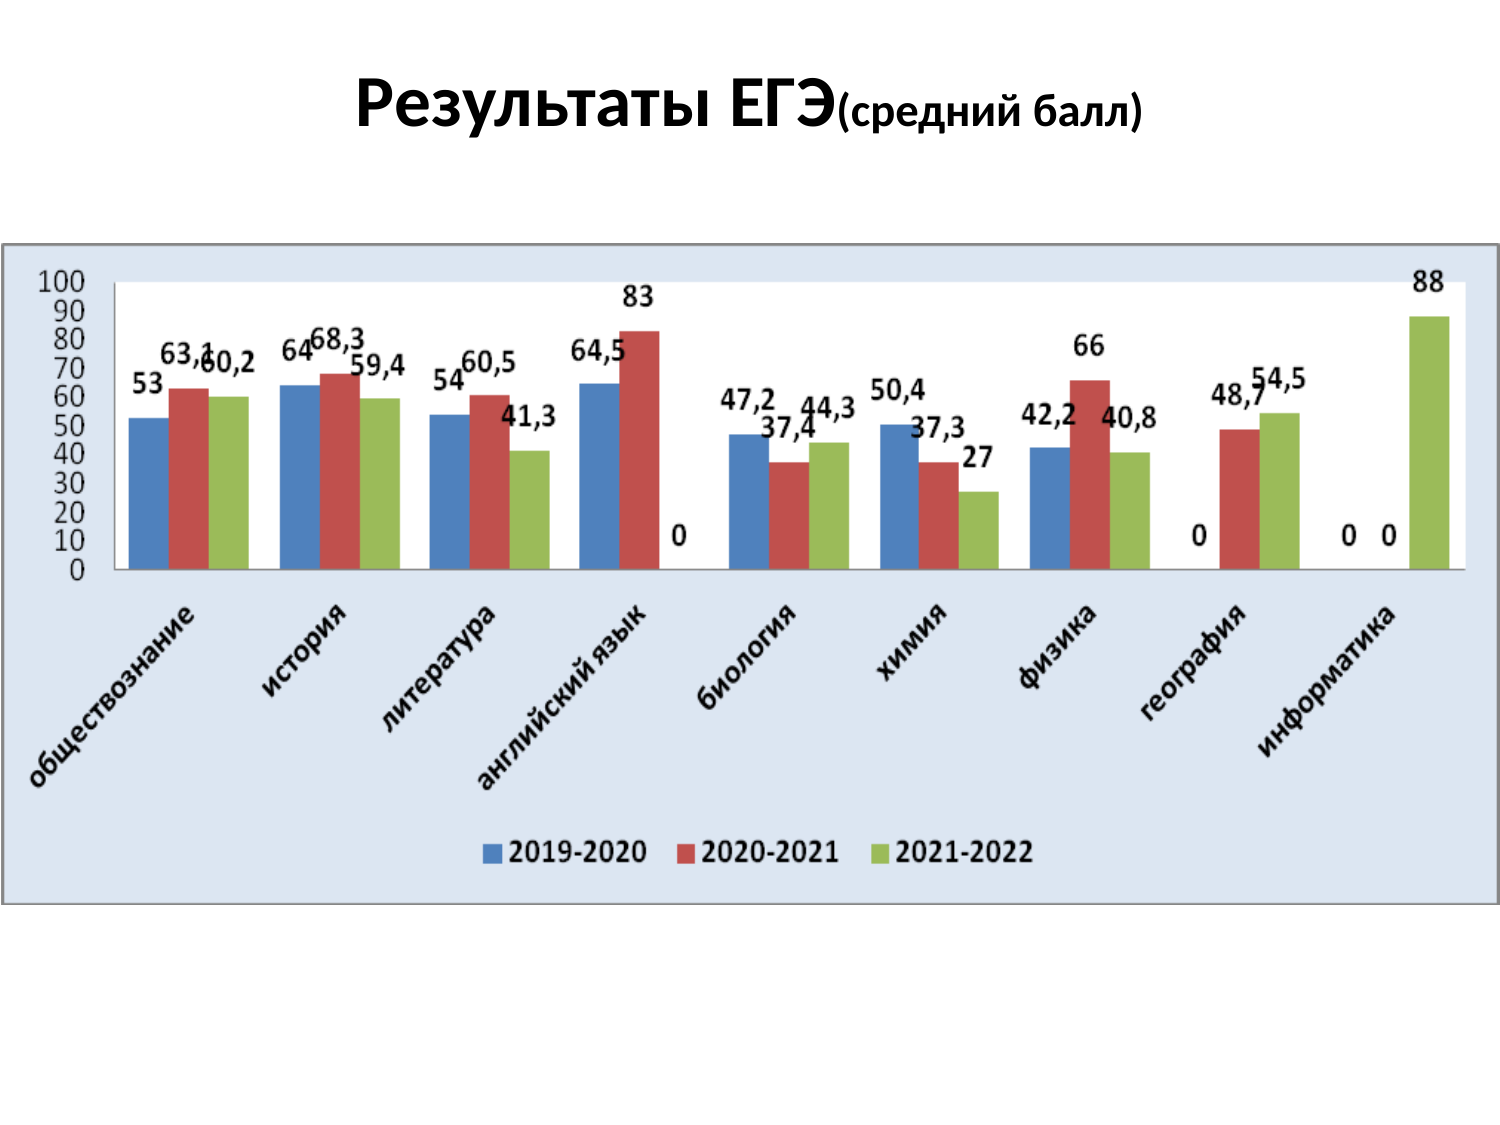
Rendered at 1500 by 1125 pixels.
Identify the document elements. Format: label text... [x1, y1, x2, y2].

picture [0, 243, 1500, 906]
title Результаты ЕГЭ(средний балл) [75, 45, 1425, 149]
